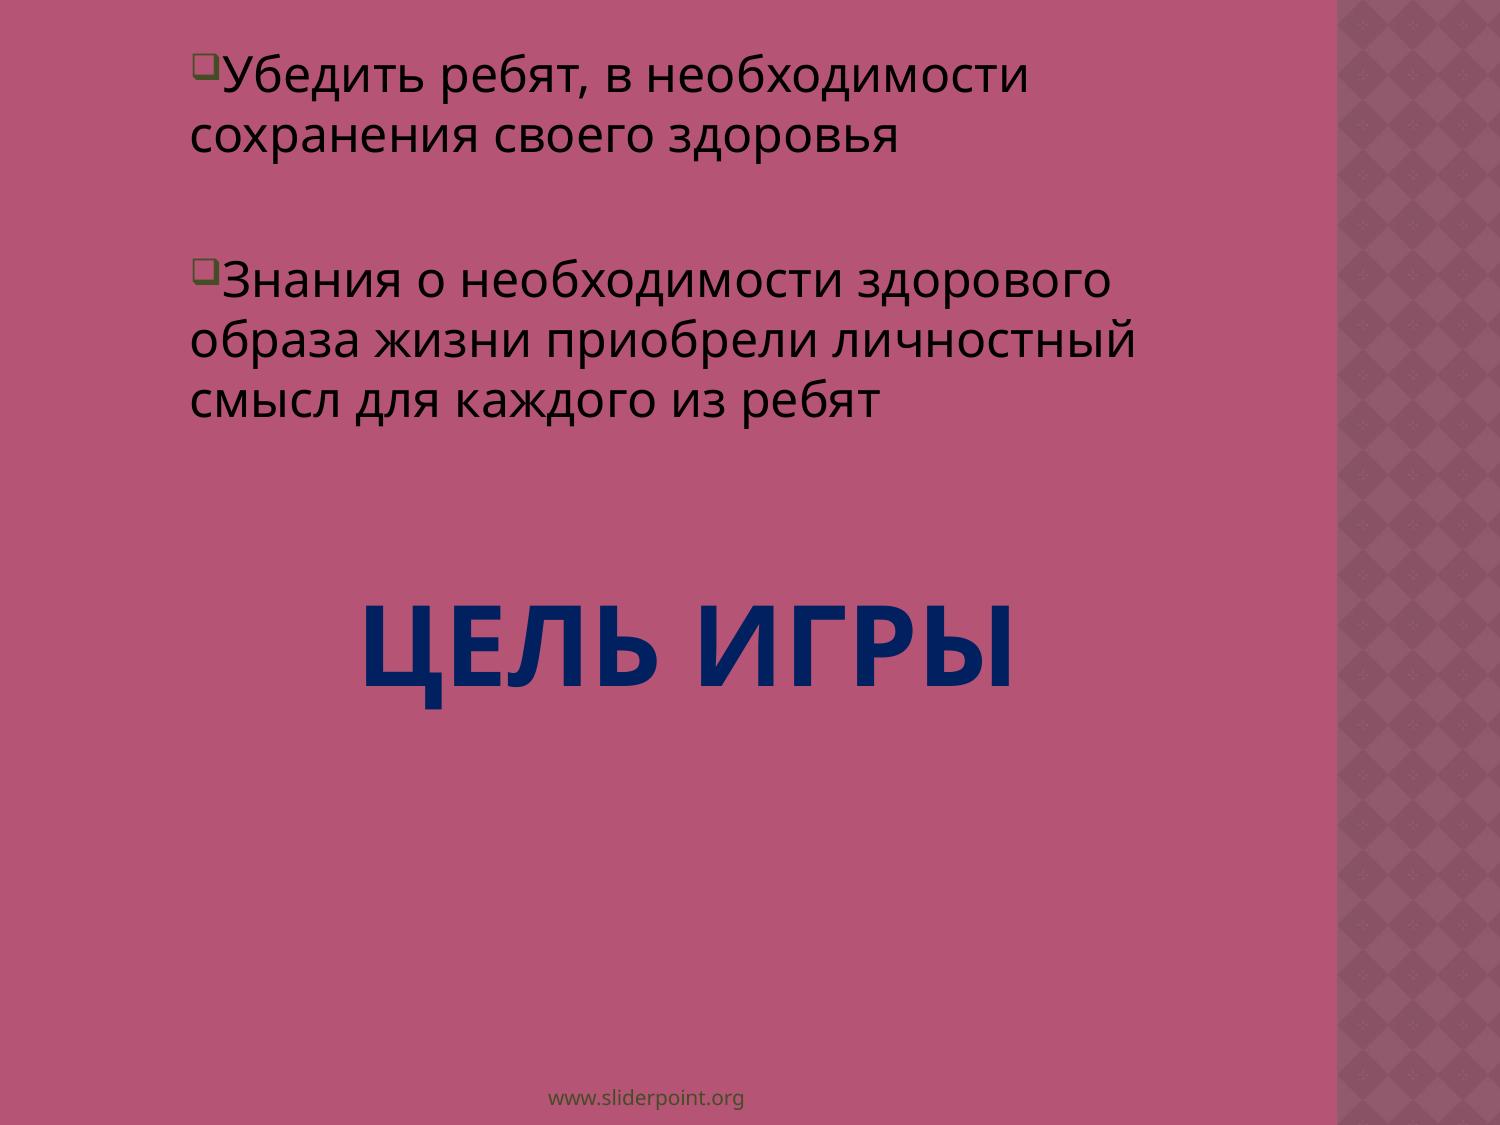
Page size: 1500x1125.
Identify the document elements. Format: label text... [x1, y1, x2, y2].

list Убедить ребят, в необходимости сохранения своего здоровья Знания о необходимости здорового образа жизни приобрели личностный смысл для каждого из ребят [174, 93, 1202, 435]
title ЦЕЛЬ ИГРЫ [174, 574, 1202, 832]
footer www.sliderpoint.org [284, 1075, 760, 1114]
